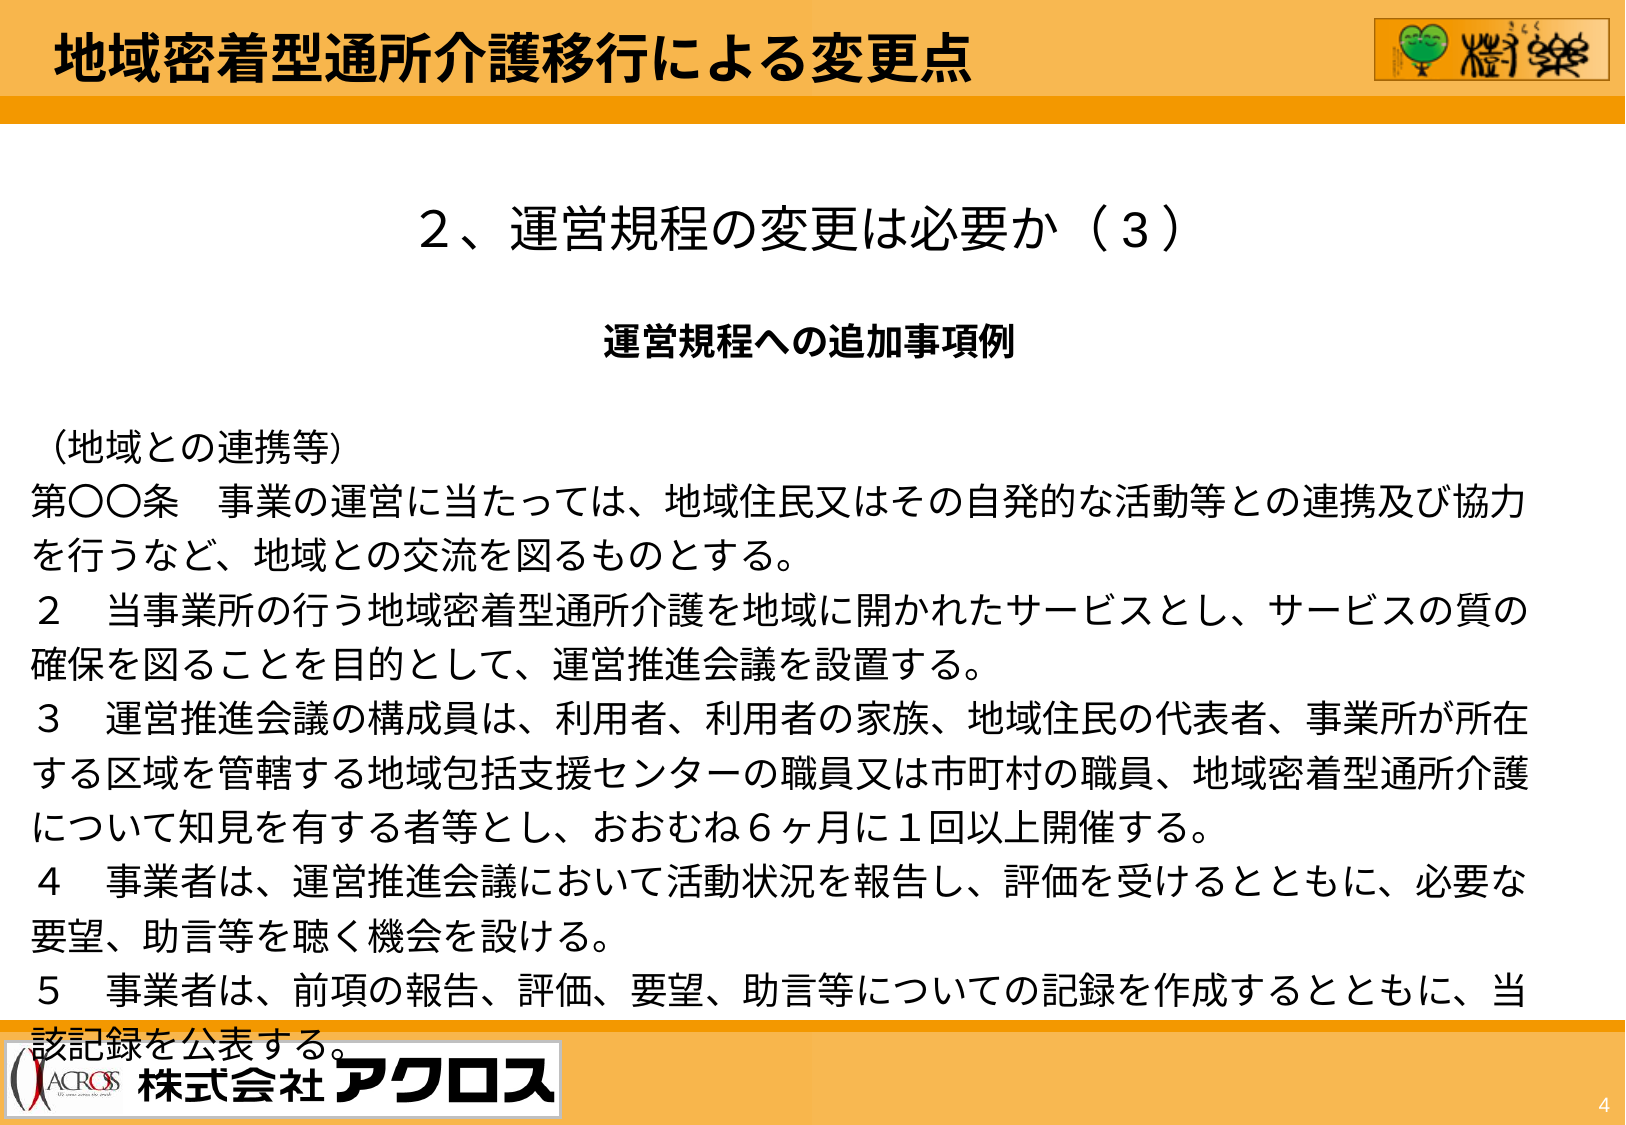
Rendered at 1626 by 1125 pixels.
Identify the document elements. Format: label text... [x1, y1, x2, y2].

picture [7, 1043, 123, 1114]
table_cell ２ 当事業所の行う地域密着型通所介護を地域に開かれたサービスとし、サービスの質の確保を図ることを目的として、運営推進会議を設置する。 [30, 581, 1565, 689]
picture [0, 1020, 1625, 1125]
table_header （地域との連携等） [30, 418, 1565, 472]
picture [132, 1069, 559, 1107]
table_cell 第〇〇条 事業の運営に当たっては、地域住民又はその自発的な活動等との連携及び協力を行うなど、地域との交流を図るものとする。 [30, 472, 1565, 581]
table_cell ３ 運営推進会議の構成員は、利用者、利用者の家族、地域住民の代表者、事業所が所在する区域を管轄する地域包括支援センターの職員又は市町村の職員、地域密着型通所介護について知見を有する者等とし、おおむね６ヶ月に１回以上開催する。 [30, 689, 1565, 852]
table_cell ５ 事業者は、前項の報告、評価、要望、助言等についての記録を作成するとともに、当該記録を公表する。 [30, 961, 1565, 1069]
picture [0, 0, 1625, 124]
slide_number 4 [1452, 1082, 1625, 1125]
text_box 地域密着型通所介護移行による変更点 [38, 0, 1004, 96]
table_cell ４ 事業者は、運営推進会議において活動状況を報告し、評価を受けるとともに、必要な要望、助言等を聴く機会を設ける。 [30, 852, 1565, 961]
text_box ２、運営規程の変更は必要か（3） 運営規程への追加事項例 [100, 177, 1520, 418]
